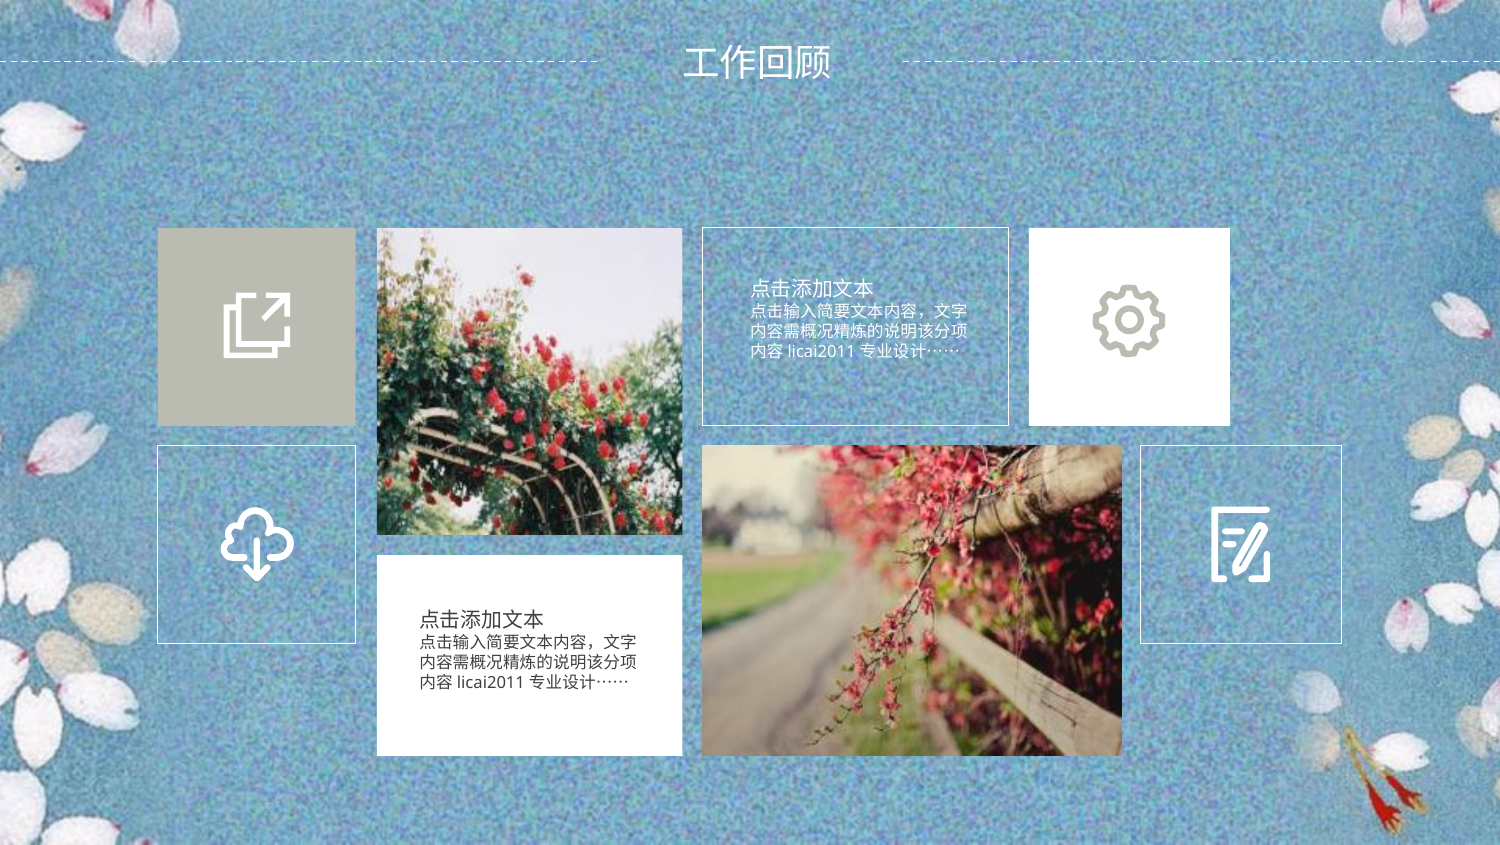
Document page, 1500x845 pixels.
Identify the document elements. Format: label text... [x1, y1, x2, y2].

text_box [157, 227, 356, 426]
text_box [376, 228, 683, 535]
text_box 点击添加文本 点击输入简要文本内容，文字内容需概况精炼的说明该分项内容licai2011专业设计…… [419, 606, 644, 692]
text_box [376, 555, 683, 756]
text_box [702, 445, 1122, 756]
picture [0, 0, 1500, 845]
text_box [1140, 445, 1342, 644]
text_box [702, 227, 1009, 426]
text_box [223, 292, 291, 359]
text_box [1028, 227, 1230, 426]
text_box [157, 445, 356, 644]
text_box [220, 506, 295, 582]
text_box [1211, 506, 1271, 583]
text_box 点击添加文本 点击输入简要文本内容，文字内容需概况精炼的说明该分项内容licai2011专业设计…… [750, 275, 975, 361]
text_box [1092, 284, 1166, 358]
